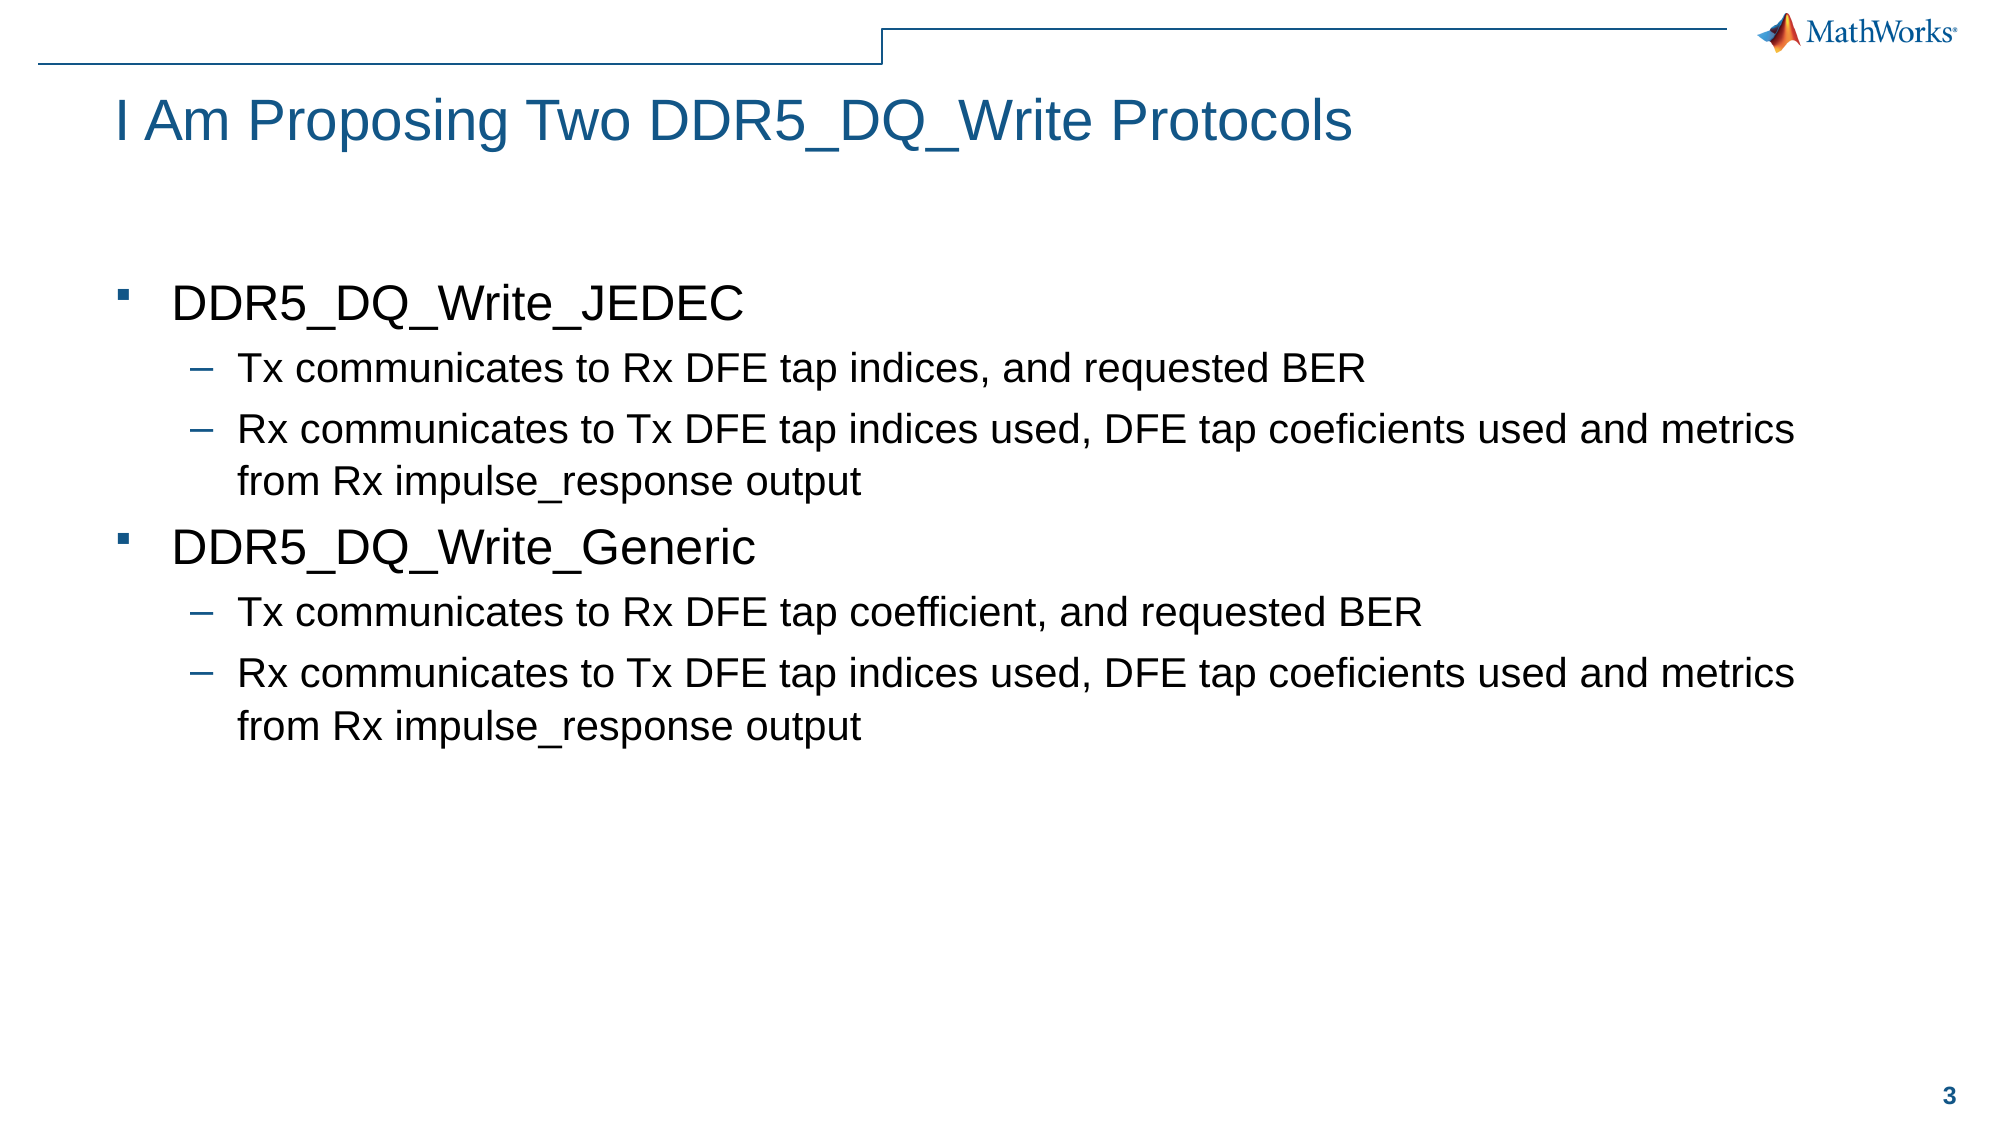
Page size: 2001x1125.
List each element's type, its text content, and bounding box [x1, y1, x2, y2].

title I Am Proposing Two DDR5_DQ_Write Protocols [99, 75, 1867, 238]
picture [1751, 3, 1970, 63]
list DDR5_DQ_Write_JEDEC Tx communicates to Rx DFE tap indices, and requested BER Rx communicates to Tx DFE tap indices used, DFE tap coeficients used and metrics from Rx impulse_response output DDR5_DQ_Write_Generic Tx communicates to Rx DFE tap coefficient, and requested BER Rx communicates to Tx DFE tap indices used, DFE tap coeficients used and metrics from Rx impulse_response output [99, 262, 1867, 1025]
